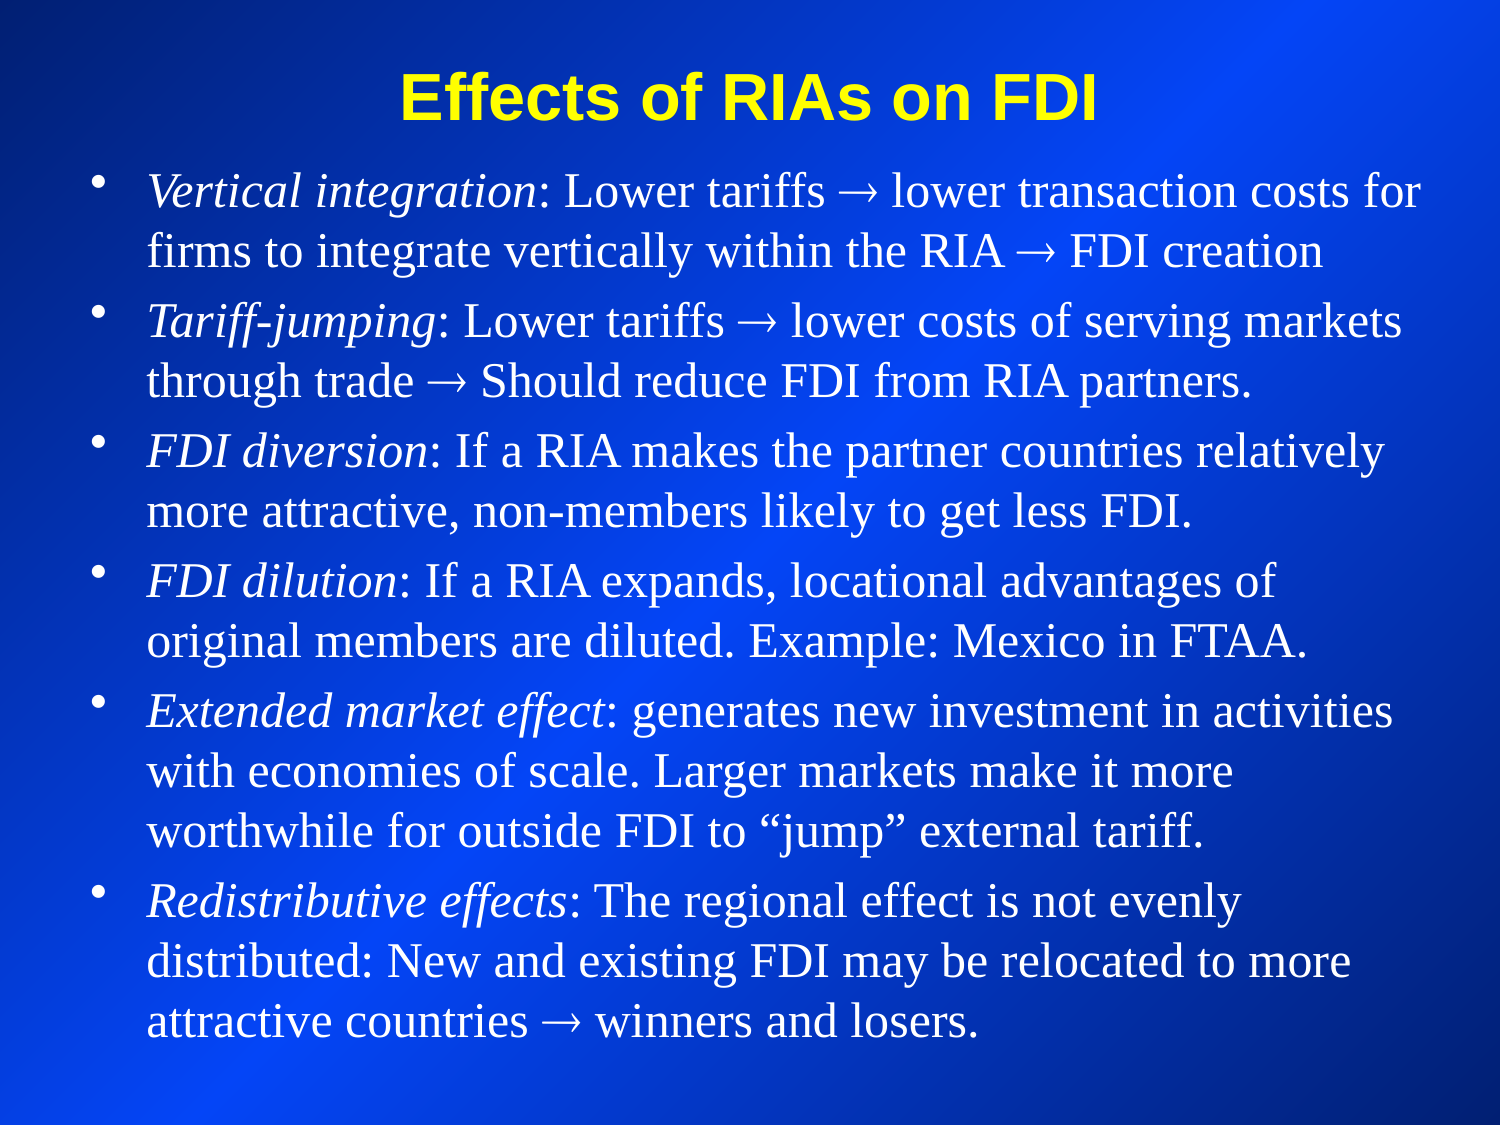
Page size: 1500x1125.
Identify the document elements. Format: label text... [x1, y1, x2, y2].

list Vertical integration: Lower tariffs  lower transaction costs for firms to integrate vertically within the RIA  FDI creation Tariff-jumping: Lower tariffs  lower costs of serving markets through trade  Should reduce FDI from RIA partners. FDI diversion: If a RIA makes the partner countries relatively more attractive, non-members likely to get less FDI. FDI dilution: If a RIA expands, locational advantages of original members are diluted. Example: Mexico in FTAA. Extended market effect: generates new investment in activities with economies of scale. Larger markets make it more worthwhile for outside FDI to “jump” external tariff. Redistributive effects: The regional effect is not evenly distributed: New and existing FDI may be relocated to more attractive countries  winners and losers. [74, 149, 1451, 1076]
title Effects of RIAs on FDI [112, 0, 1388, 149]
